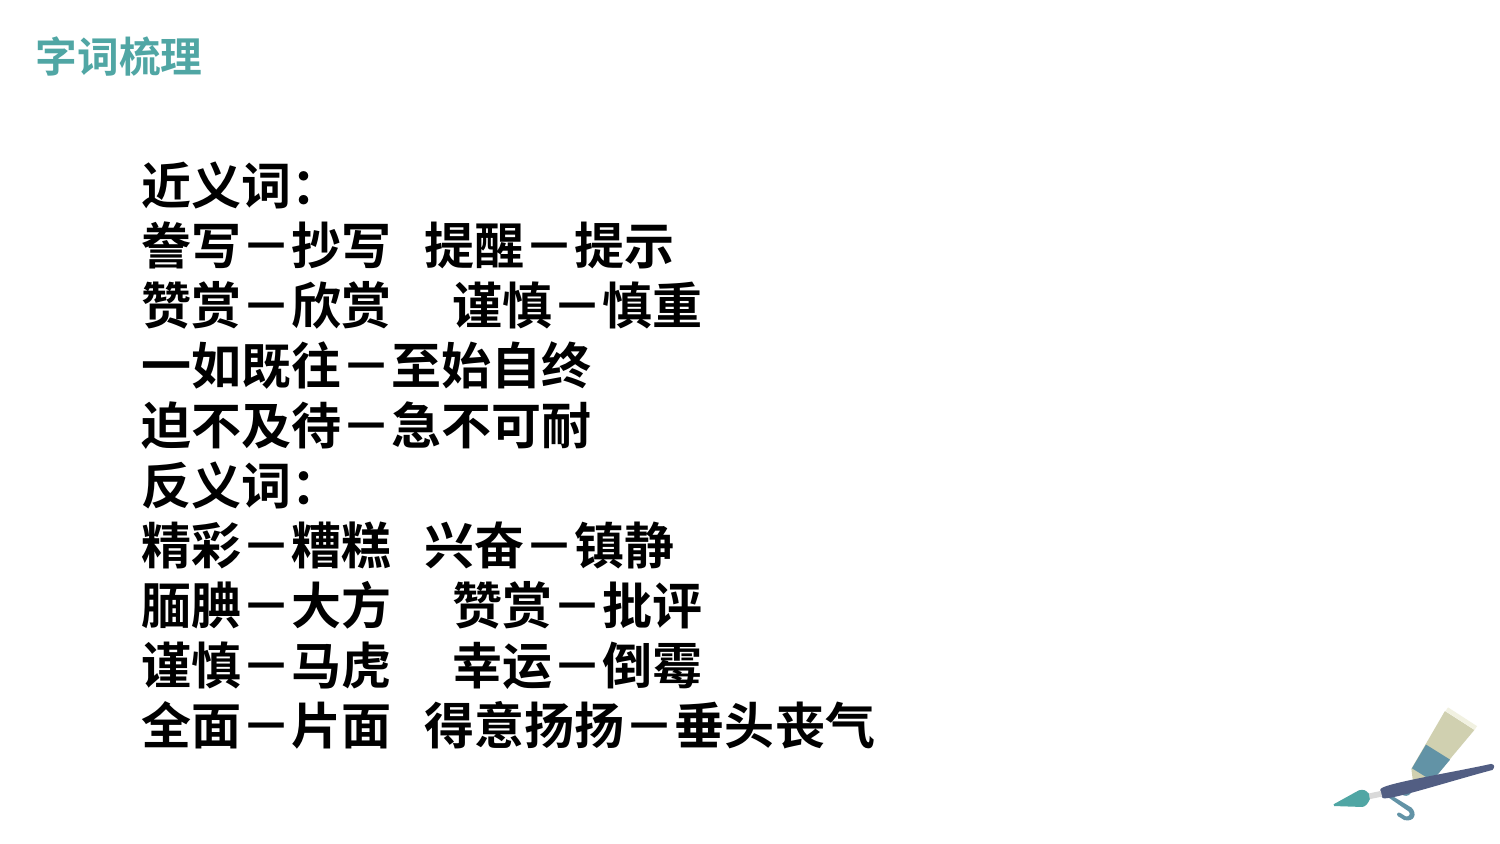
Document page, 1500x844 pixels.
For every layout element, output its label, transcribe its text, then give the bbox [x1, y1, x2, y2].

text_box 近义词： 誊写－抄写 提醒－提示 赞赏－欣赏 谨慎－慎重 一如既往－至始自终 迫不及待－急不可耐 反义词： 精彩－糟糕 兴奋－镇静 腼腆－大方 赞赏－批评 谨慎－马虎 幸运－倒霉 全面－片面 得意扬扬－垂头丧气 [129, 148, 1500, 760]
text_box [1358, 708, 1481, 844]
text_box 字词梳理 [24, 25, 261, 87]
